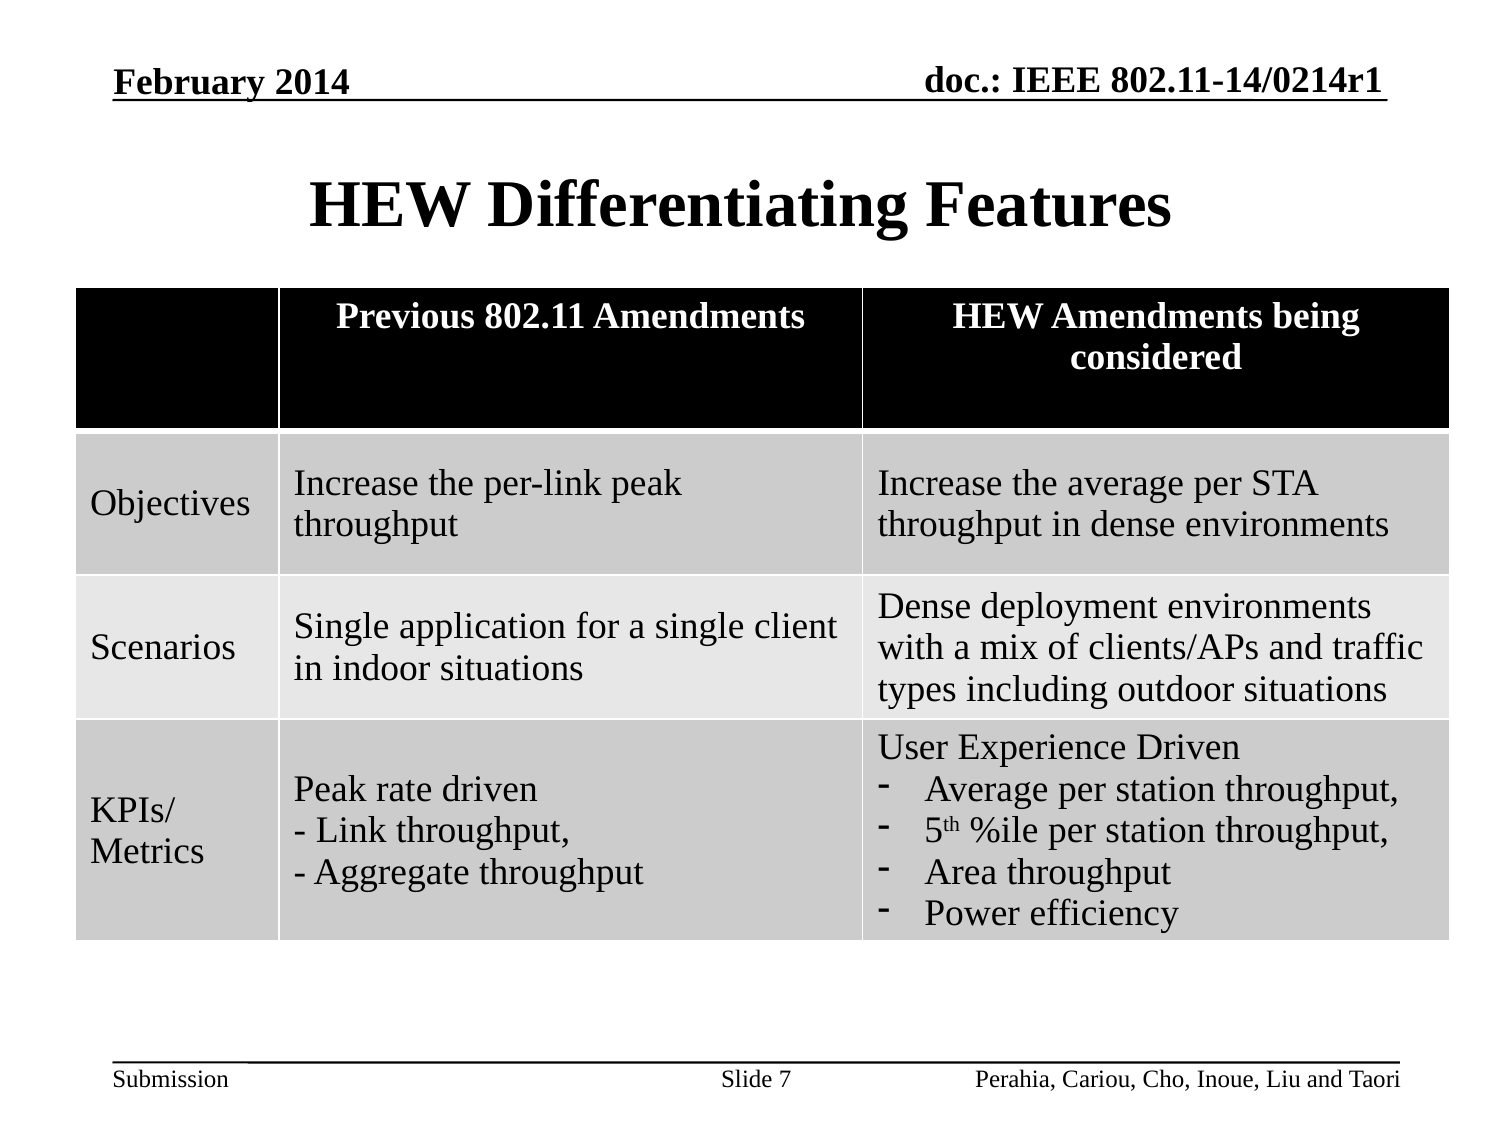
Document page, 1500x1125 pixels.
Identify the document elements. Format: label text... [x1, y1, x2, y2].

table_cell Scenarios [76, 576, 278, 718]
table_header Previous 802.11 Amendments [280, 288, 862, 428]
table_cell Peak rate driven - Link throughput, - Aggregate throughput [280, 720, 862, 940]
slide_number Slide 7 [712, 1062, 800, 1093]
table_header [76, 288, 278, 428]
table_cell User Experience Driven Average per station throughput, 5th %ile per station throughput, Area throughput Power efficiency [863, 720, 1449, 940]
footer Perahia, Cariou, Cho, Inoue, Liu and Taori [963, 1062, 1402, 1093]
table_cell KPIs/ Metrics [76, 720, 278, 940]
table_cell Single application for a single client in indoor situations [280, 576, 862, 718]
table_cell Increase the per-link peak throughput [280, 434, 862, 574]
title HEW Differentiating Features [112, 112, 1388, 287]
text_box February 2014 [113, 56, 351, 102]
table_cell Increase the average per STA throughput in dense environments [863, 434, 1449, 574]
table_cell Objectives [76, 434, 278, 574]
table_cell Dense deployment environments with a mix of clients/APs and traffic types including outdoor situations [863, 576, 1449, 718]
table_header HEW Amendments being considered [863, 288, 1449, 428]
